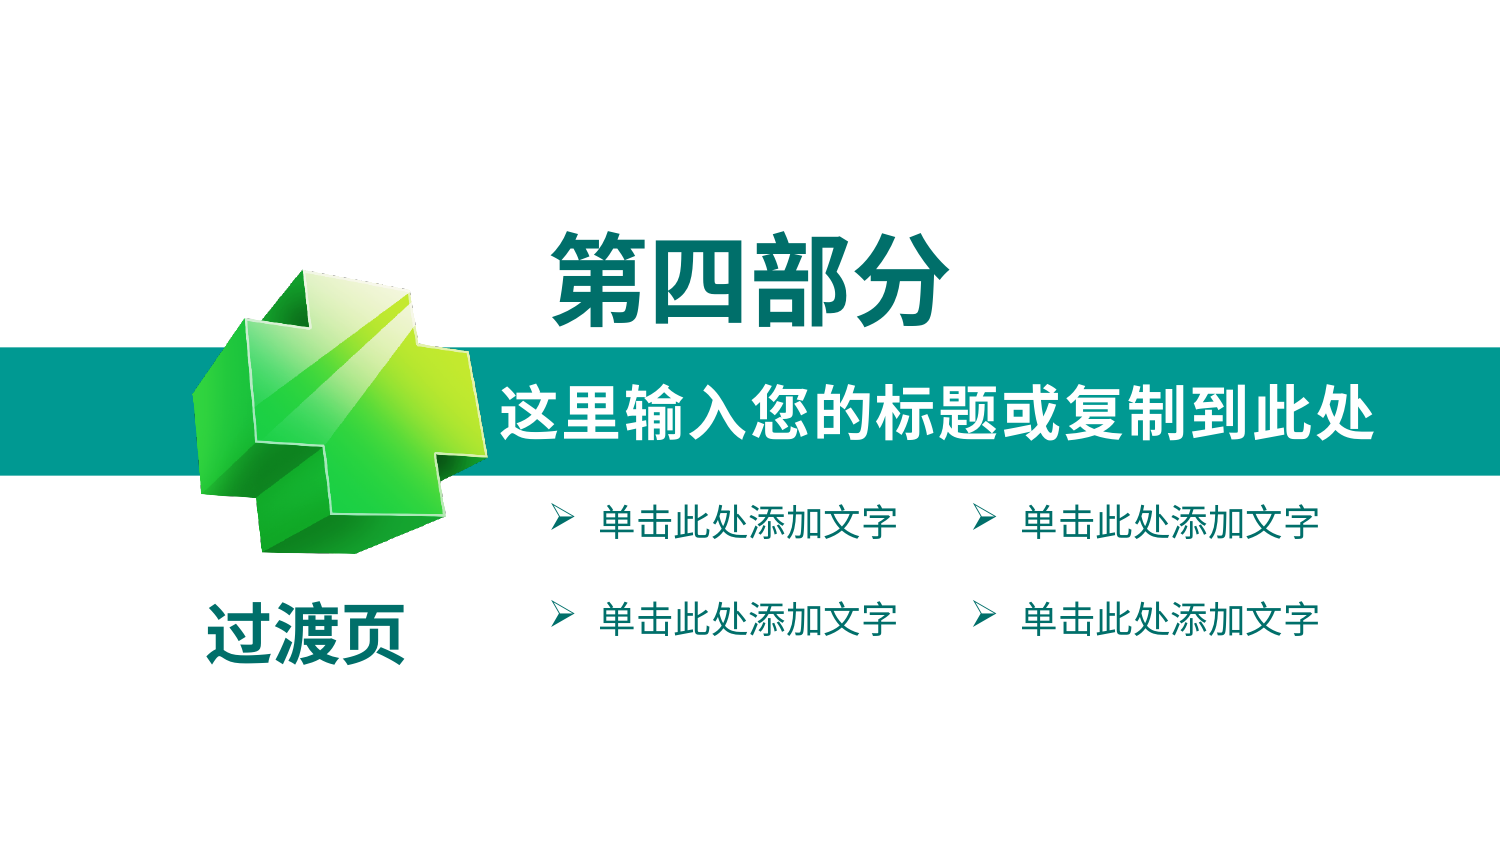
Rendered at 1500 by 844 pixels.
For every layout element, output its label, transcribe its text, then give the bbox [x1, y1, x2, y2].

text_box 第四部分 [510, 246, 990, 310]
text_box 过渡页 [197, 596, 417, 668]
text_box 单击此处添加文字 [969, 582, 1343, 655]
text_box 单击此处添加文字 [548, 582, 921, 655]
picture [191, 268, 488, 555]
text_box 单击此处添加文字 [548, 485, 921, 558]
text_box 这里输入您的标题或复制到此处 [0, 345, 186, 478]
text_box 单击此处添加文字 [969, 485, 1343, 558]
text_box 这里输入您的标题或复制到此处 [493, 345, 1500, 478]
